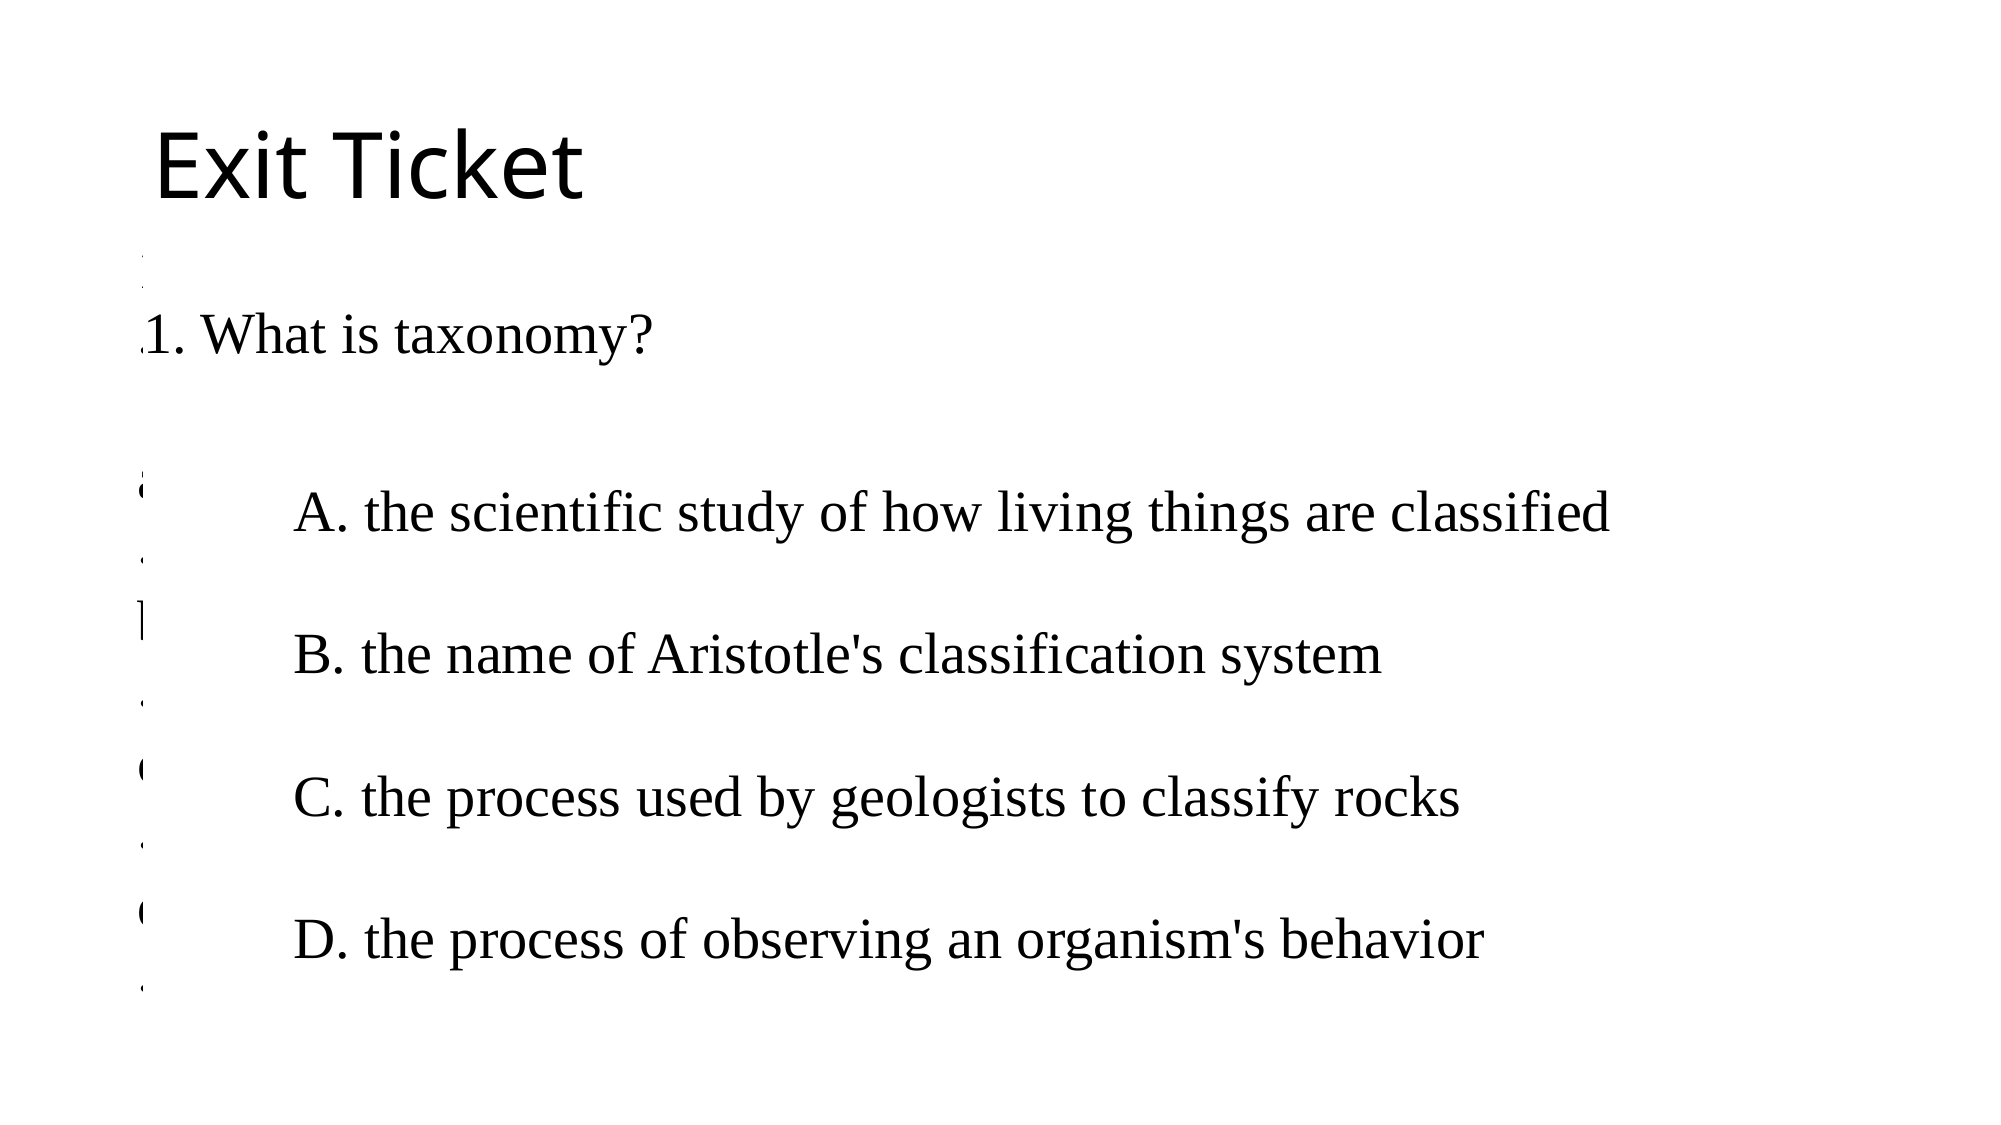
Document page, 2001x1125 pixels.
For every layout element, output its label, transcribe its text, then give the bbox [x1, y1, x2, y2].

table_cell B. the name of Aristotle's classification system [143, 583, 1897, 725]
title Exit Ticket [137, 59, 1863, 226]
table_cell c. [137, 725, 143, 868]
table_header 1. [137, 226, 143, 440]
table_cell A. the scientific study of how living things are classified [143, 440, 1897, 583]
table_cell b. [137, 583, 143, 725]
table_cell D. the process of observing an organism's behavior [143, 868, 1897, 1010]
table_cell a. [137, 440, 143, 583]
table_header 1. What is taxonomy? [143, 226, 1897, 440]
table_cell C. the process used by geologists to classify rocks [143, 725, 1897, 868]
table_cell d. [137, 868, 143, 1010]
